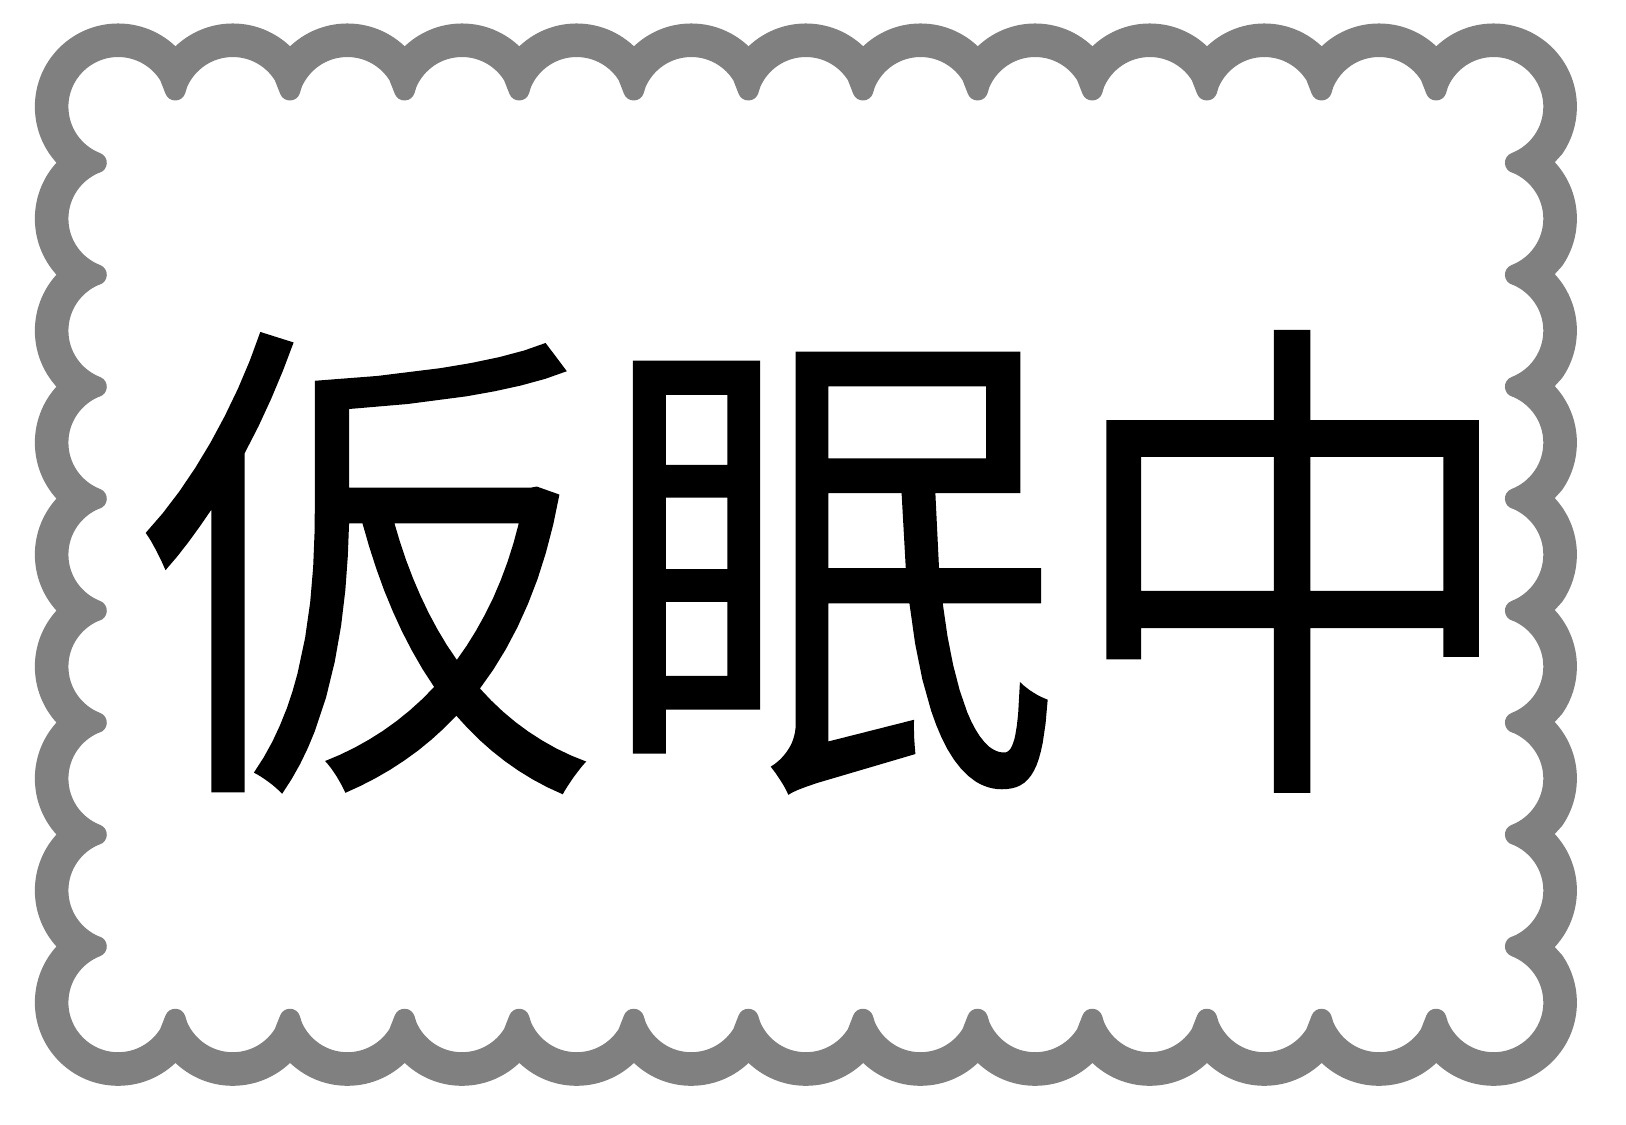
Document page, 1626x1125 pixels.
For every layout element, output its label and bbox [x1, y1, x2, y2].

text_box [43, 31, 1569, 1078]
